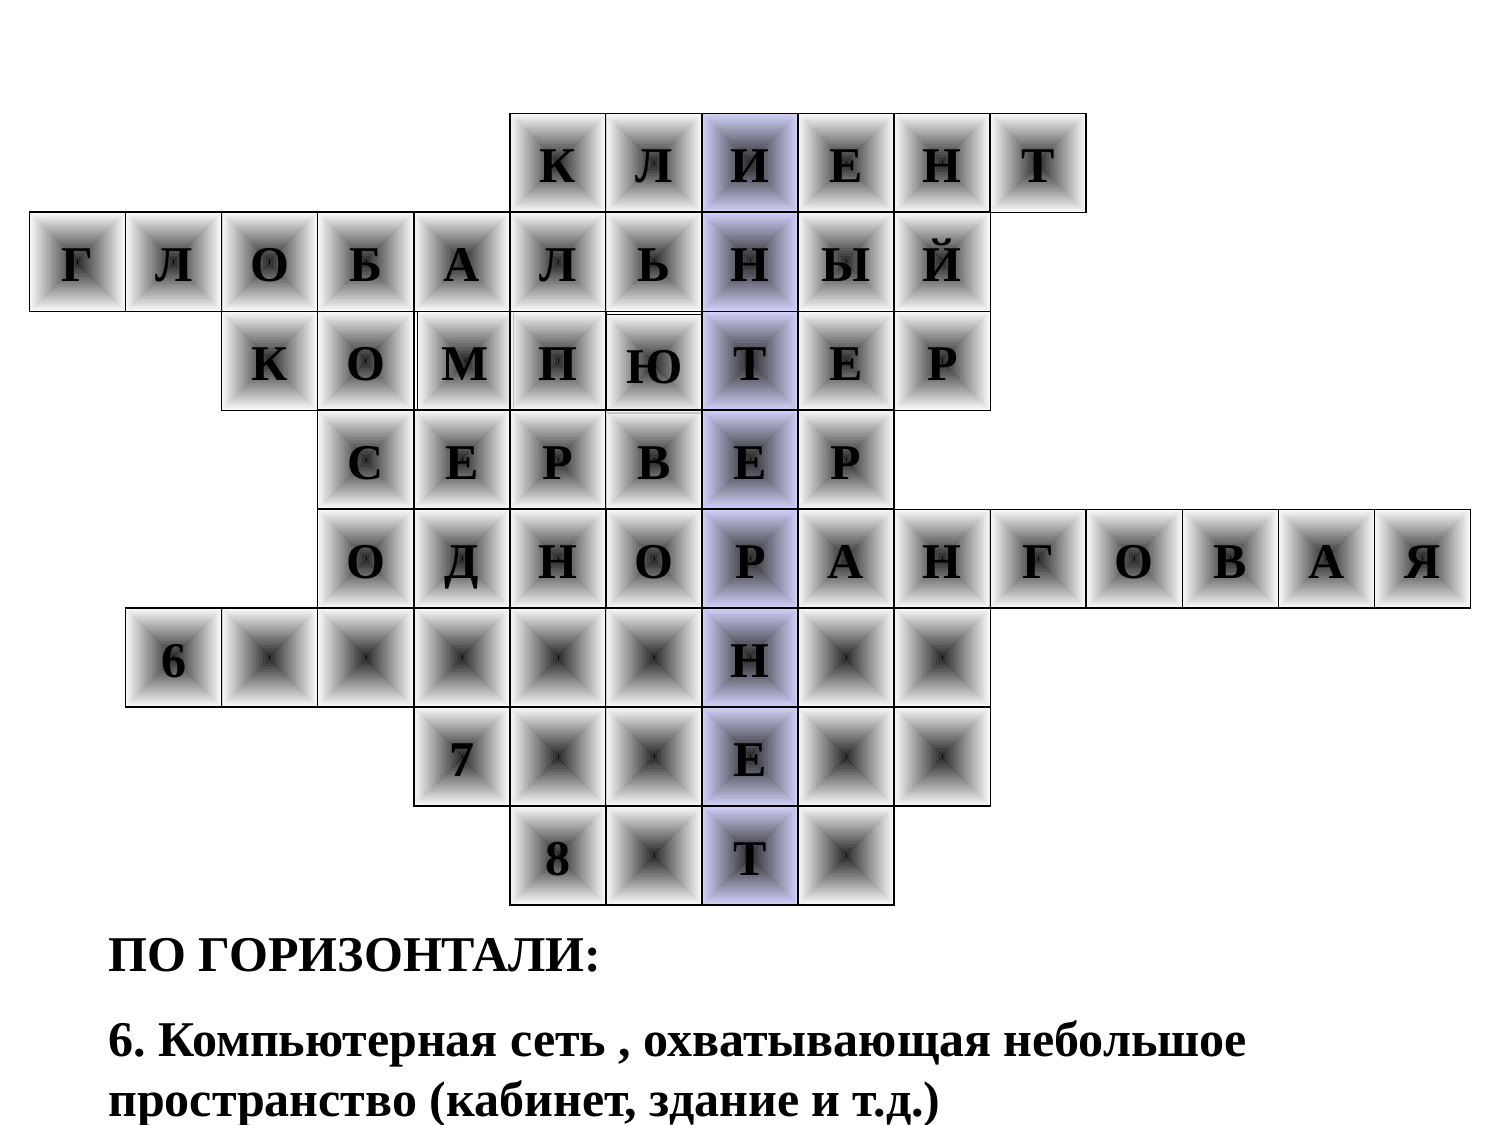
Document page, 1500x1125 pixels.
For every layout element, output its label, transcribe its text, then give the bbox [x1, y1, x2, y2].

text_box [605, 608, 702, 706]
text_box М [417, 311, 509, 410]
text_box Н [894, 113, 990, 212]
text_box В [1183, 509, 1279, 609]
text_box О [607, 510, 702, 608]
text_box [509, 706, 605, 807]
text_box Г [29, 212, 125, 312]
text_box [799, 807, 895, 905]
text_box 6 [125, 608, 221, 707]
text_box Л [509, 212, 605, 311]
text_box Н [894, 509, 991, 608]
text_box Ь [605, 212, 702, 312]
text_box 7 [413, 706, 509, 807]
text_box Т [702, 805, 799, 905]
text_box Н [702, 212, 797, 311]
text_box О [317, 509, 413, 608]
text_box [605, 706, 702, 807]
text_box Р [702, 509, 797, 609]
text_box [221, 608, 317, 707]
text_box О [318, 311, 414, 410]
text_box Н [509, 509, 607, 608]
text_box [797, 608, 895, 706]
text_box [799, 706, 895, 807]
text_box П [509, 311, 606, 410]
text_box Н [702, 609, 797, 706]
text_box Т [702, 311, 797, 410]
text_box Е [702, 706, 799, 805]
text_box С [317, 410, 413, 509]
text_box А [1279, 509, 1375, 609]
text_box Я [1375, 509, 1471, 609]
text_box Ы [797, 212, 895, 311]
text_box Е [413, 410, 509, 509]
text_box [413, 608, 509, 706]
text_box ПО ГОРИЗОНТАЛИ: 6. Компьютерная сеть , охватывающая небольшое пространство (кабинет, здание и т.д.) [93, 914, 1464, 1125]
text_box А [797, 509, 894, 608]
text_box Р [797, 410, 895, 509]
text_box Г [991, 509, 1087, 609]
text_box Л [605, 113, 702, 212]
text_box [895, 608, 991, 706]
text_box И [702, 113, 797, 212]
text_box Б [317, 212, 414, 311]
text_box Р [894, 311, 991, 411]
text_box Е [797, 113, 894, 212]
text_box [317, 608, 413, 707]
text_box Е [797, 311, 894, 410]
text_box Л [125, 212, 221, 312]
text_box Д [413, 509, 509, 608]
text_box О [1087, 509, 1183, 609]
text_box [607, 807, 702, 905]
text_box Й [895, 212, 991, 311]
text_box Р [509, 410, 605, 509]
text_box К [221, 311, 318, 411]
text_box Ю [606, 314, 702, 410]
text_box А [414, 212, 509, 312]
text_box В [605, 410, 702, 510]
text_box Е [702, 410, 797, 509]
text_box 8 [509, 807, 607, 905]
text_box О [221, 212, 317, 311]
text_box Т [990, 113, 1087, 213]
text_box [509, 608, 605, 706]
text_box [895, 706, 991, 807]
text_box К [509, 113, 605, 212]
